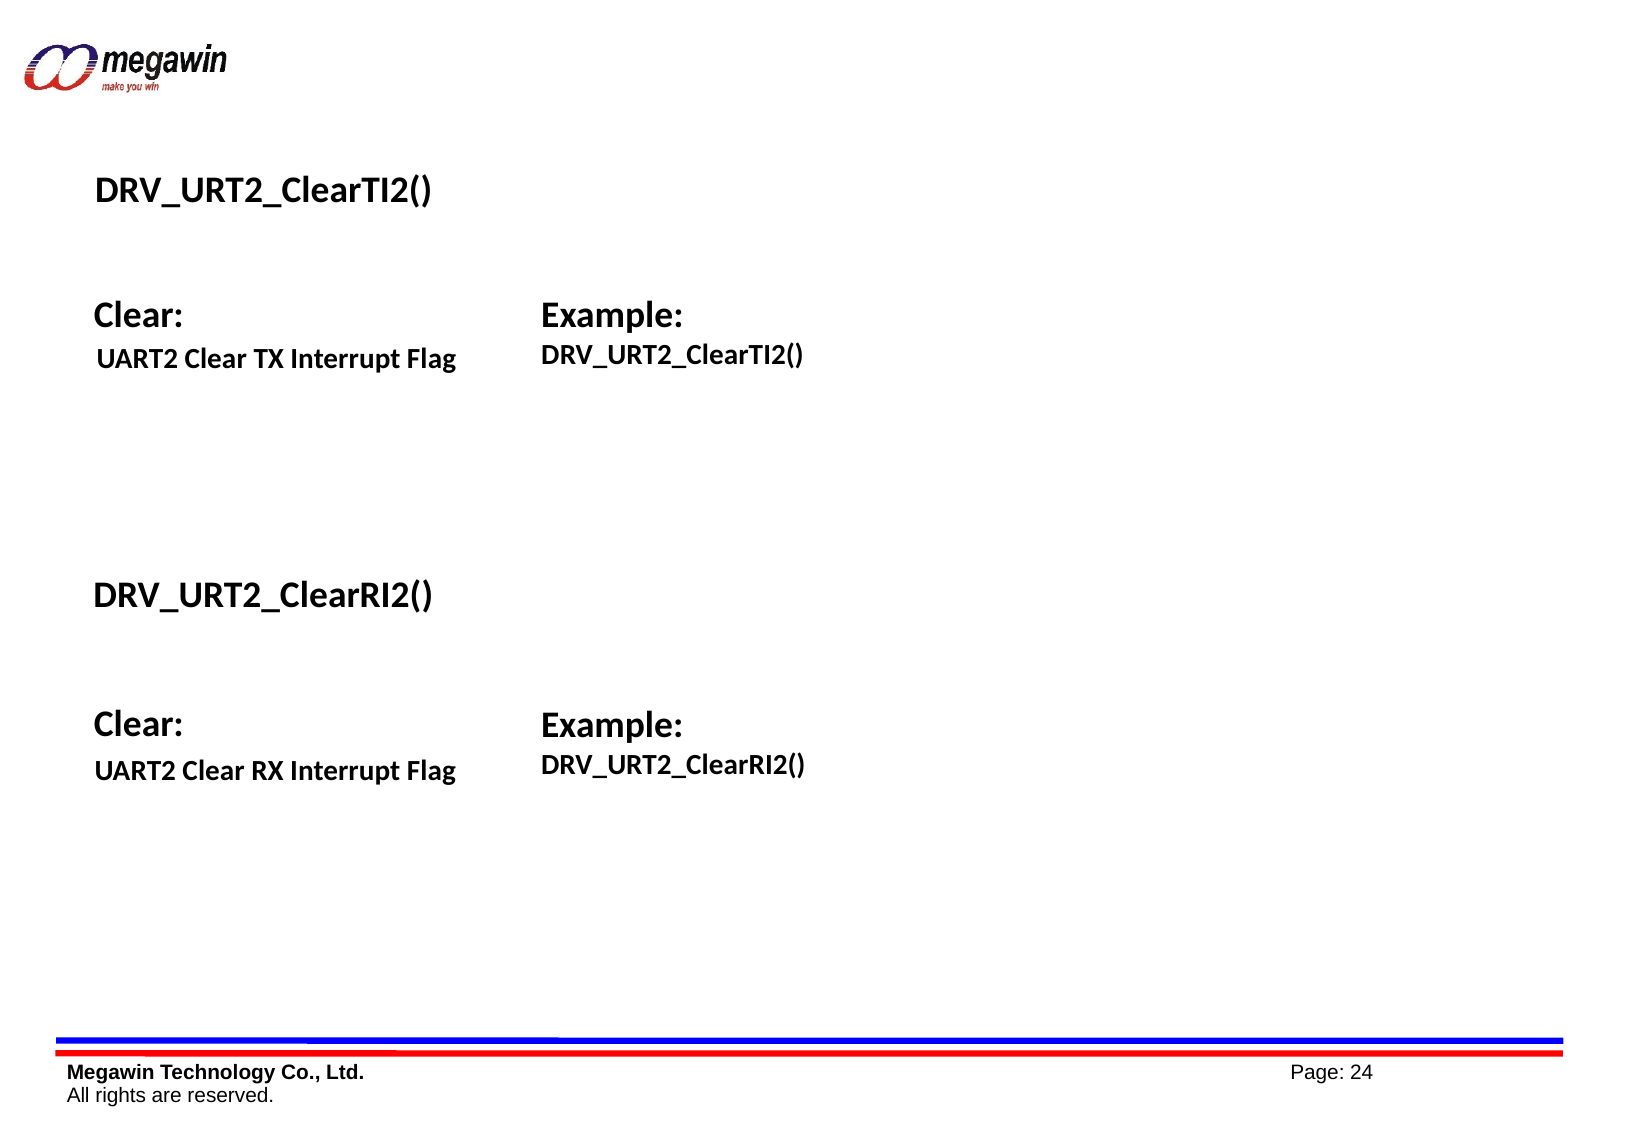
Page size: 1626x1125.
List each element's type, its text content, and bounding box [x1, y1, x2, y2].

text_box Clear: [79, 692, 199, 743]
text_box Clear: [79, 282, 199, 343]
text_box Example: DRV_URT2_ClearRI2() [526, 692, 1605, 788]
picture [19, 37, 231, 97]
text_box UART2 Clear RX Interrupt Flag [79, 743, 472, 794]
text_box Example: DRV_URT2_ClearTI2() [526, 282, 1394, 413]
text_box DRV_URT2_ClearRI2() [78, 562, 1008, 623]
text_box UART2 Clear TX Interrupt Flag [81, 332, 472, 382]
text_box DRV_URT2_ClearTI2() [80, 157, 448, 217]
